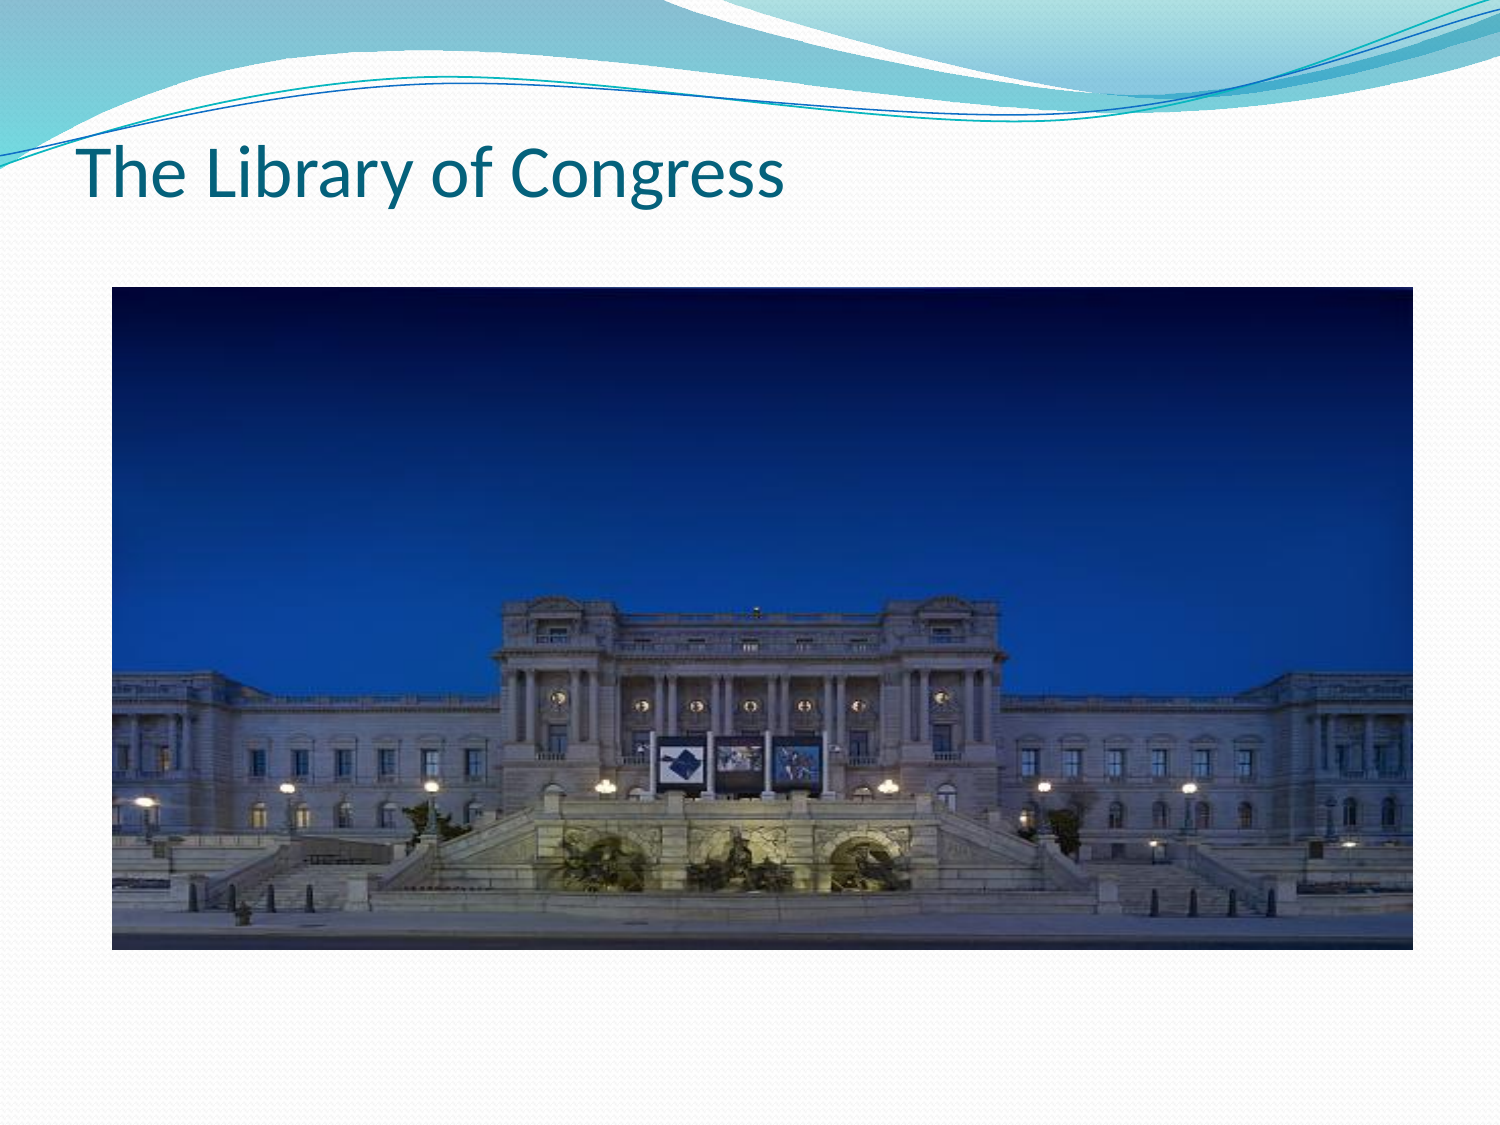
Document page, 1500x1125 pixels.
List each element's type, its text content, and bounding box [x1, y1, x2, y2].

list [112, 287, 1413, 951]
title The Library of Congress [75, 115, 1425, 303]
